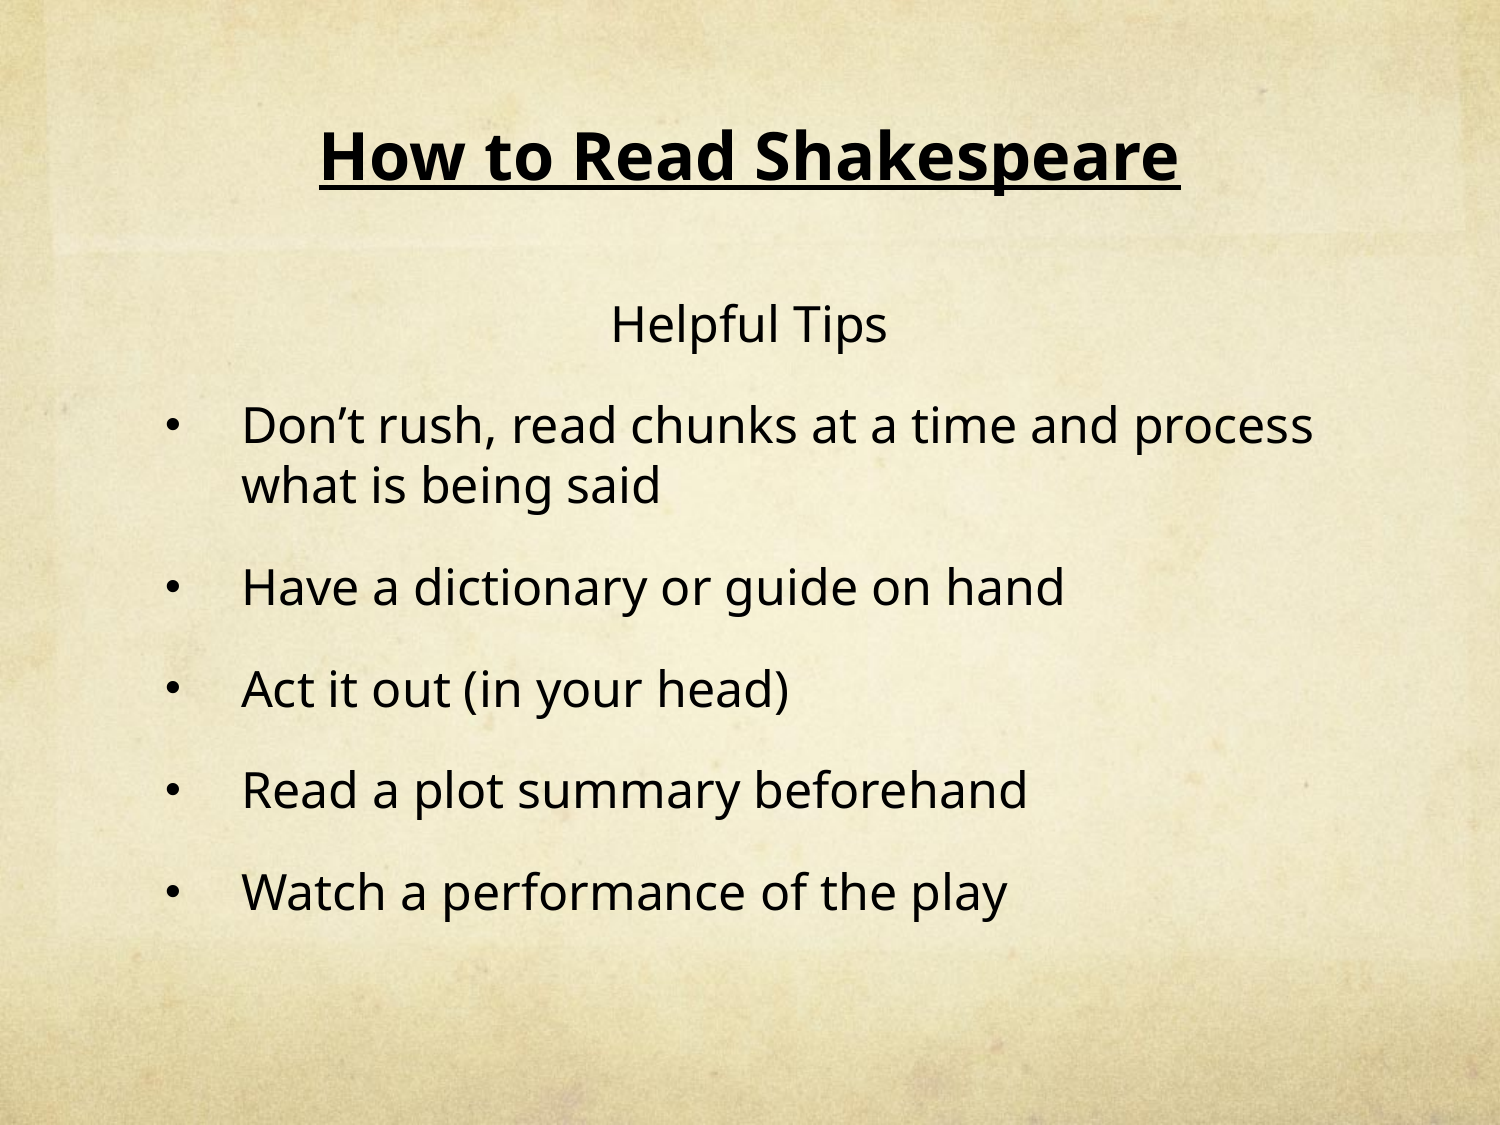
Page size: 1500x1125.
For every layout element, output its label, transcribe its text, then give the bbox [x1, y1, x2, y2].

title How to Read Shakespeare [150, 82, 1350, 225]
list Helpful Tips Don’t rush, read chunks at a time and process what is being said Have a dictionary or guide on hand Act it out (in your head) Read a plot summary beforehand Watch a performance of the play [150, 284, 1350, 950]
picture [0, 0, 1500, 1125]
